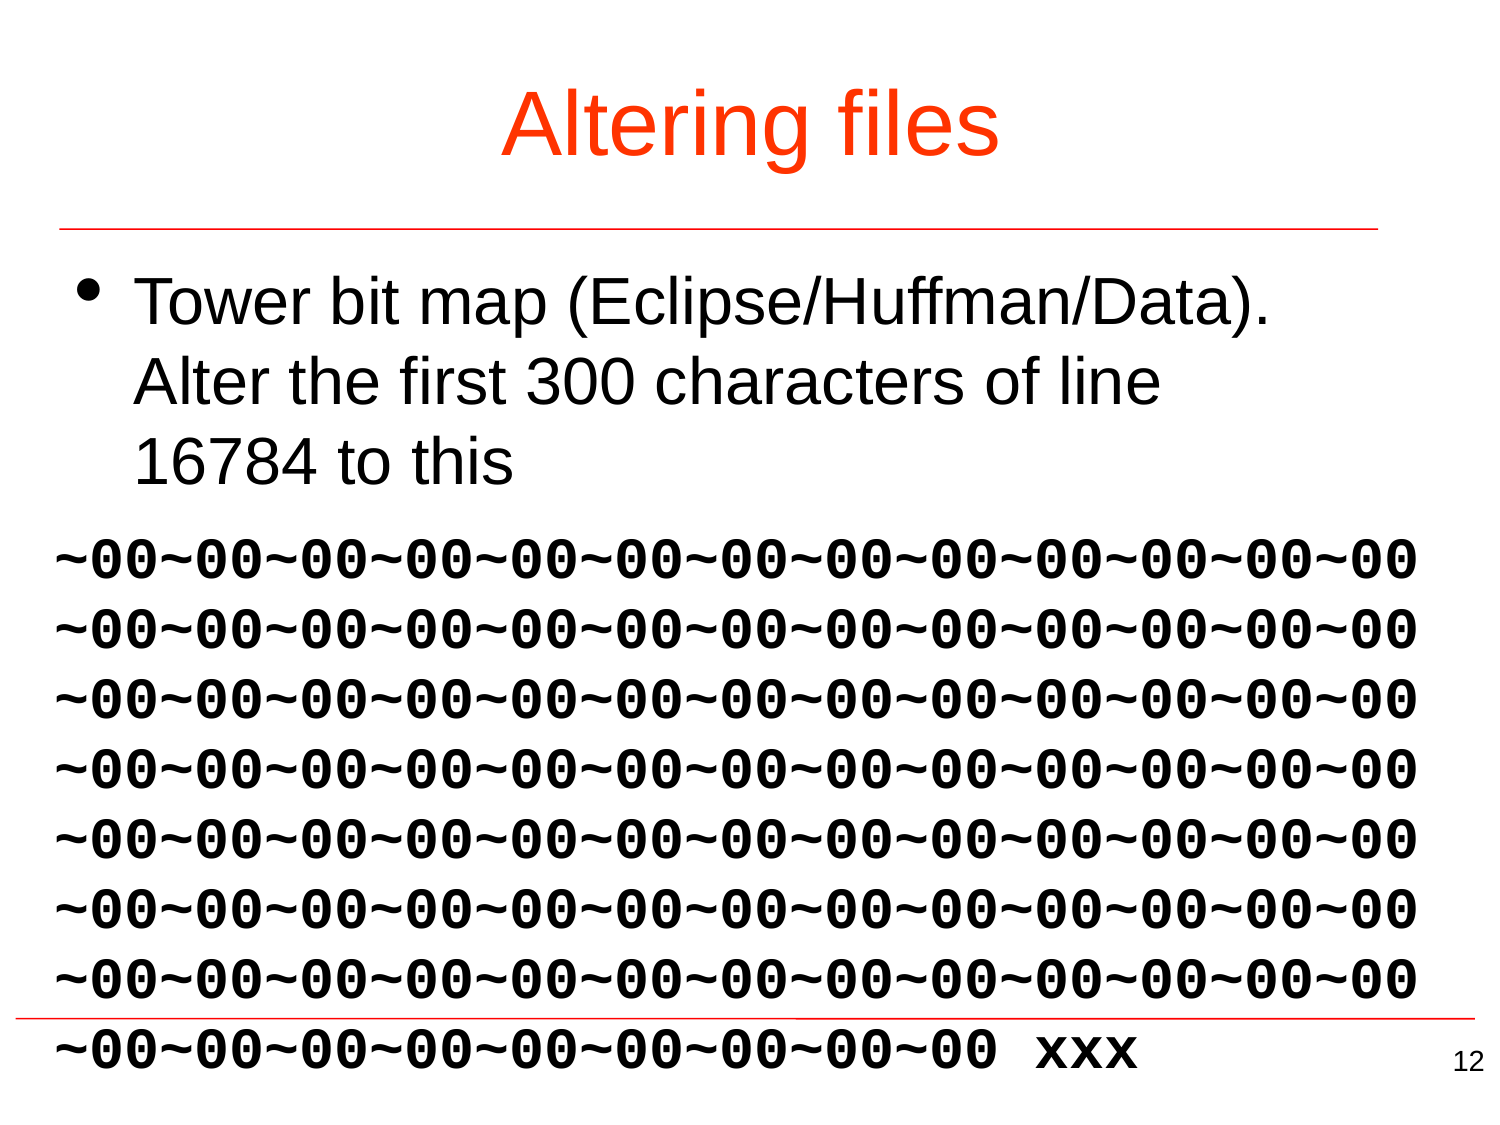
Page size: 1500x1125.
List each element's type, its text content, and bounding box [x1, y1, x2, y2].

text_box ~00~00~00~00~00~00~00~00~00~00~00~00~00~00~00~00~00~00~00~00~00~00~00~00~00~00~00~00~00~00~00~00~00~00~00~00~00~00~00~00~00~00~00~00~00~00~00~00~00~00~00~00~00~00~00~00~00~00~00~00~00~00~00~00~00~00~00~00~00~00~00~00~00~00~00~00~00~00~00~00~00~00~00~00~00~00~00~00~00~00~00~00~00~00~00~00~00~00~00~00 xxx [39, 512, 1465, 1125]
list Tower bit map (Eclipse/Huffman/Data). Alter the first 300 characters of line 16784 to this [62, 249, 1338, 512]
slide_number 12 [1465, 1034, 1500, 1113]
title Altering files [114, 24, 1390, 213]
